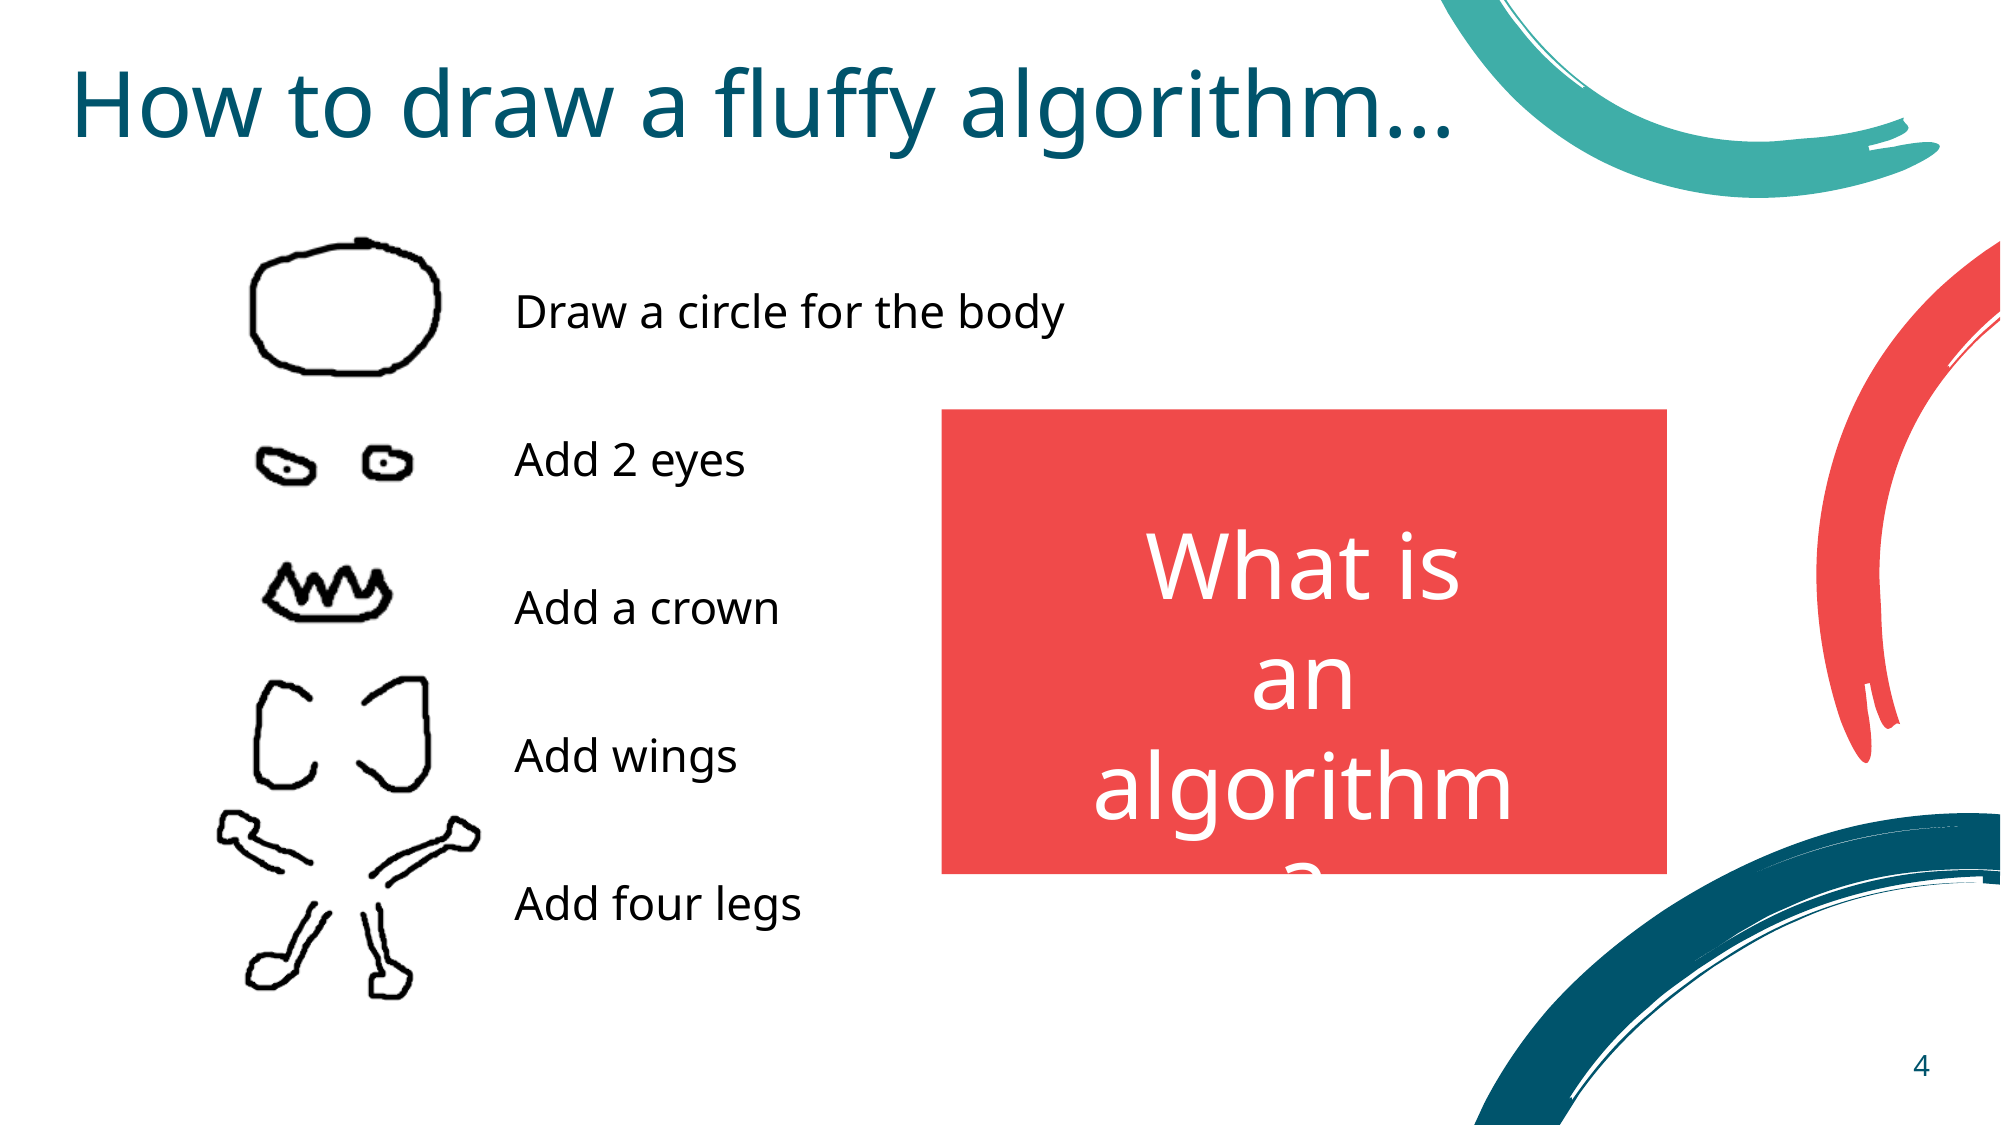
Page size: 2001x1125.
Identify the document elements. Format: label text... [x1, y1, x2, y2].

text_box Add four legs [499, 867, 1122, 937]
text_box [941, 409, 1667, 875]
text_box Add a crown [499, 571, 941, 641]
picture [229, 232, 466, 394]
slide_number 4 [1673, 1037, 1945, 1097]
text_box Add wings [499, 719, 941, 789]
picture [212, 654, 483, 1008]
text_box Add 2 eyes [499, 423, 941, 493]
text_box Draw a circle for the body [499, 275, 1122, 345]
picture [219, 546, 476, 632]
picture [226, 437, 469, 507]
title How to draw a fluffy algorithm… [55, 50, 1828, 184]
